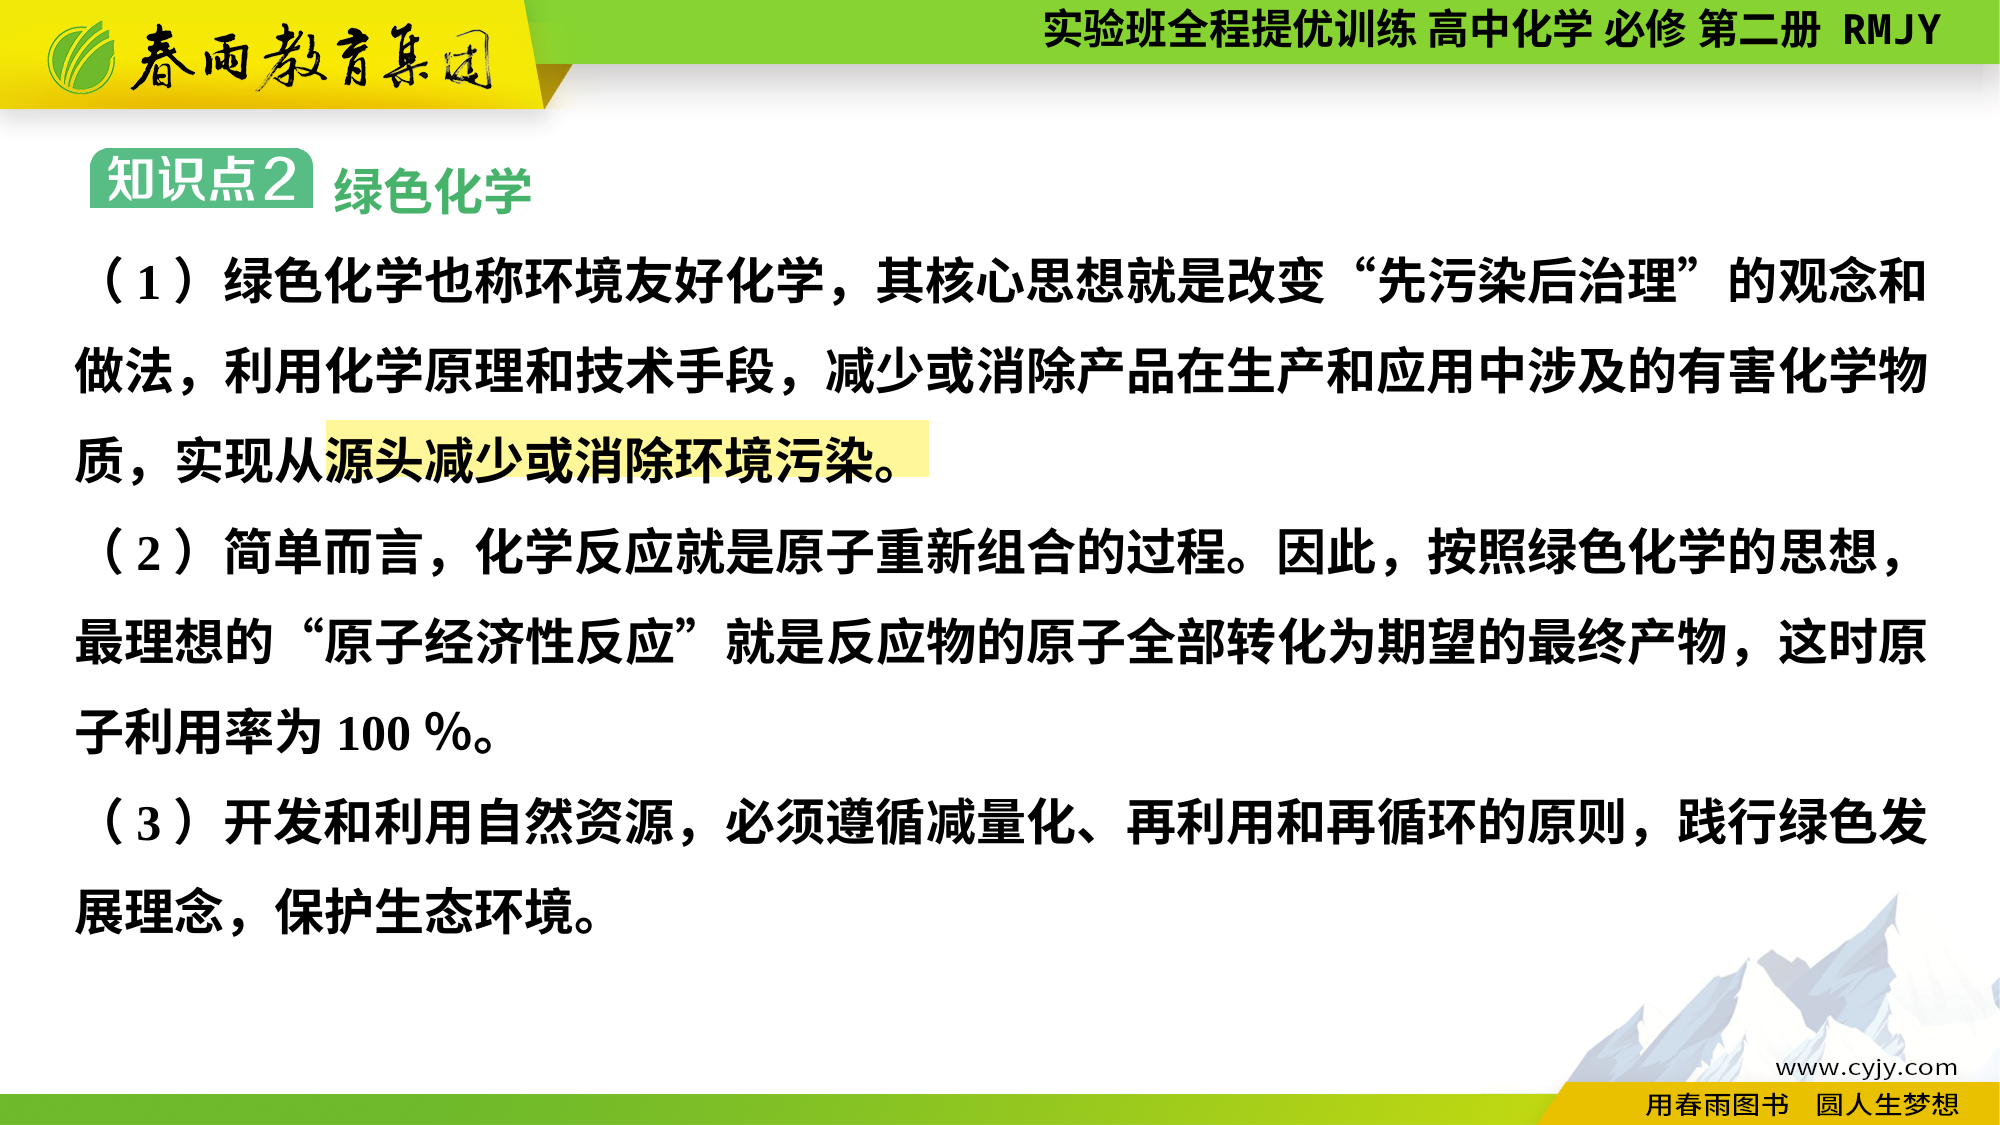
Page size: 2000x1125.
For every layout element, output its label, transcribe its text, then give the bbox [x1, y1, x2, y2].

list 绿色化学 （1）绿色化学也称环境友好化学，其核心思想就是改变“先污染后治理”的观念和做法，利用化学原理和技术手段，减少或消除产品在生产和应用中涉及的有害化学物质，实现从源头减少或消除环境污染。 （2）简单而言，化学反应就是原子重新组合的过程。因此，按照绿色化学的思想，最理想的“原子经济性反应”就是反应物的原子全部转化为期望的最终产物，这时原子利用率为100％。 （3）开发和利用自然资源，必须遵循减量化、再利用和再循环的原则，践行绿色发展理念，保护生态环境。 [59, 122, 1944, 944]
picture [0, 0, 2000, 1125]
